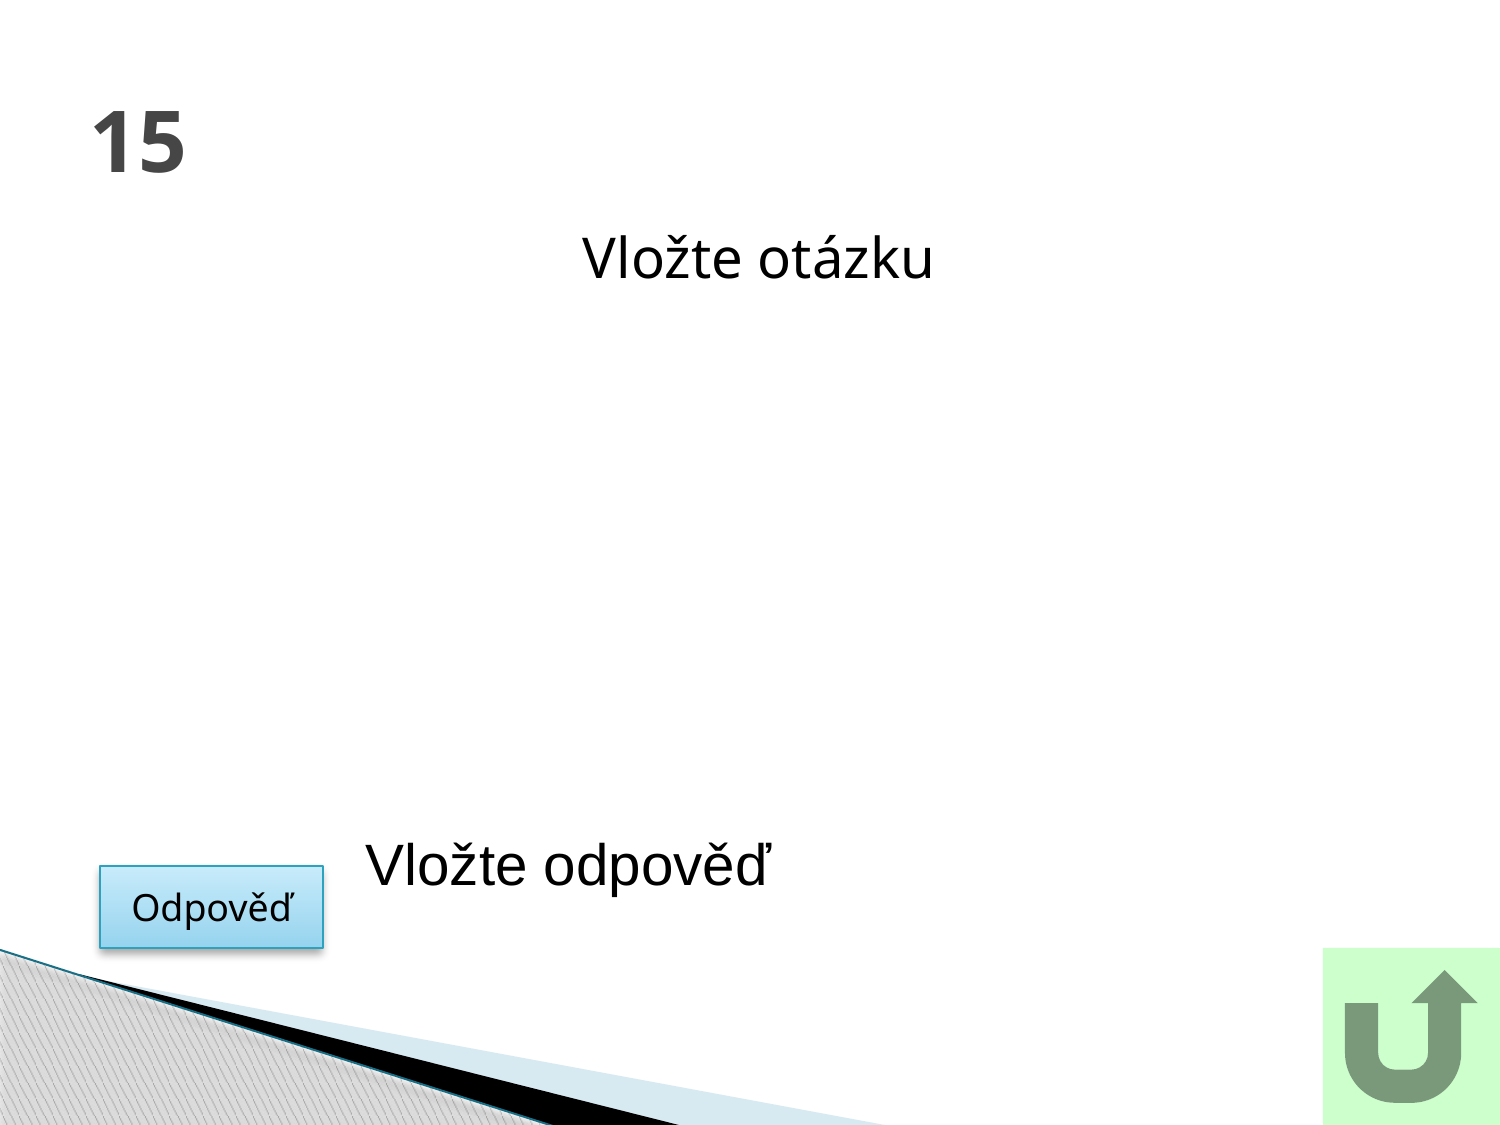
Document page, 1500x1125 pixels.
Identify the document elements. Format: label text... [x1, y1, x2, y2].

text_box Odpověď [99, 865, 324, 949]
text_box [1322, 947, 1500, 1125]
text_box Vložte odpověď [350, 819, 787, 905]
list Vložte otázku [75, 233, 1425, 350]
title 15 [75, 45, 1425, 233]
